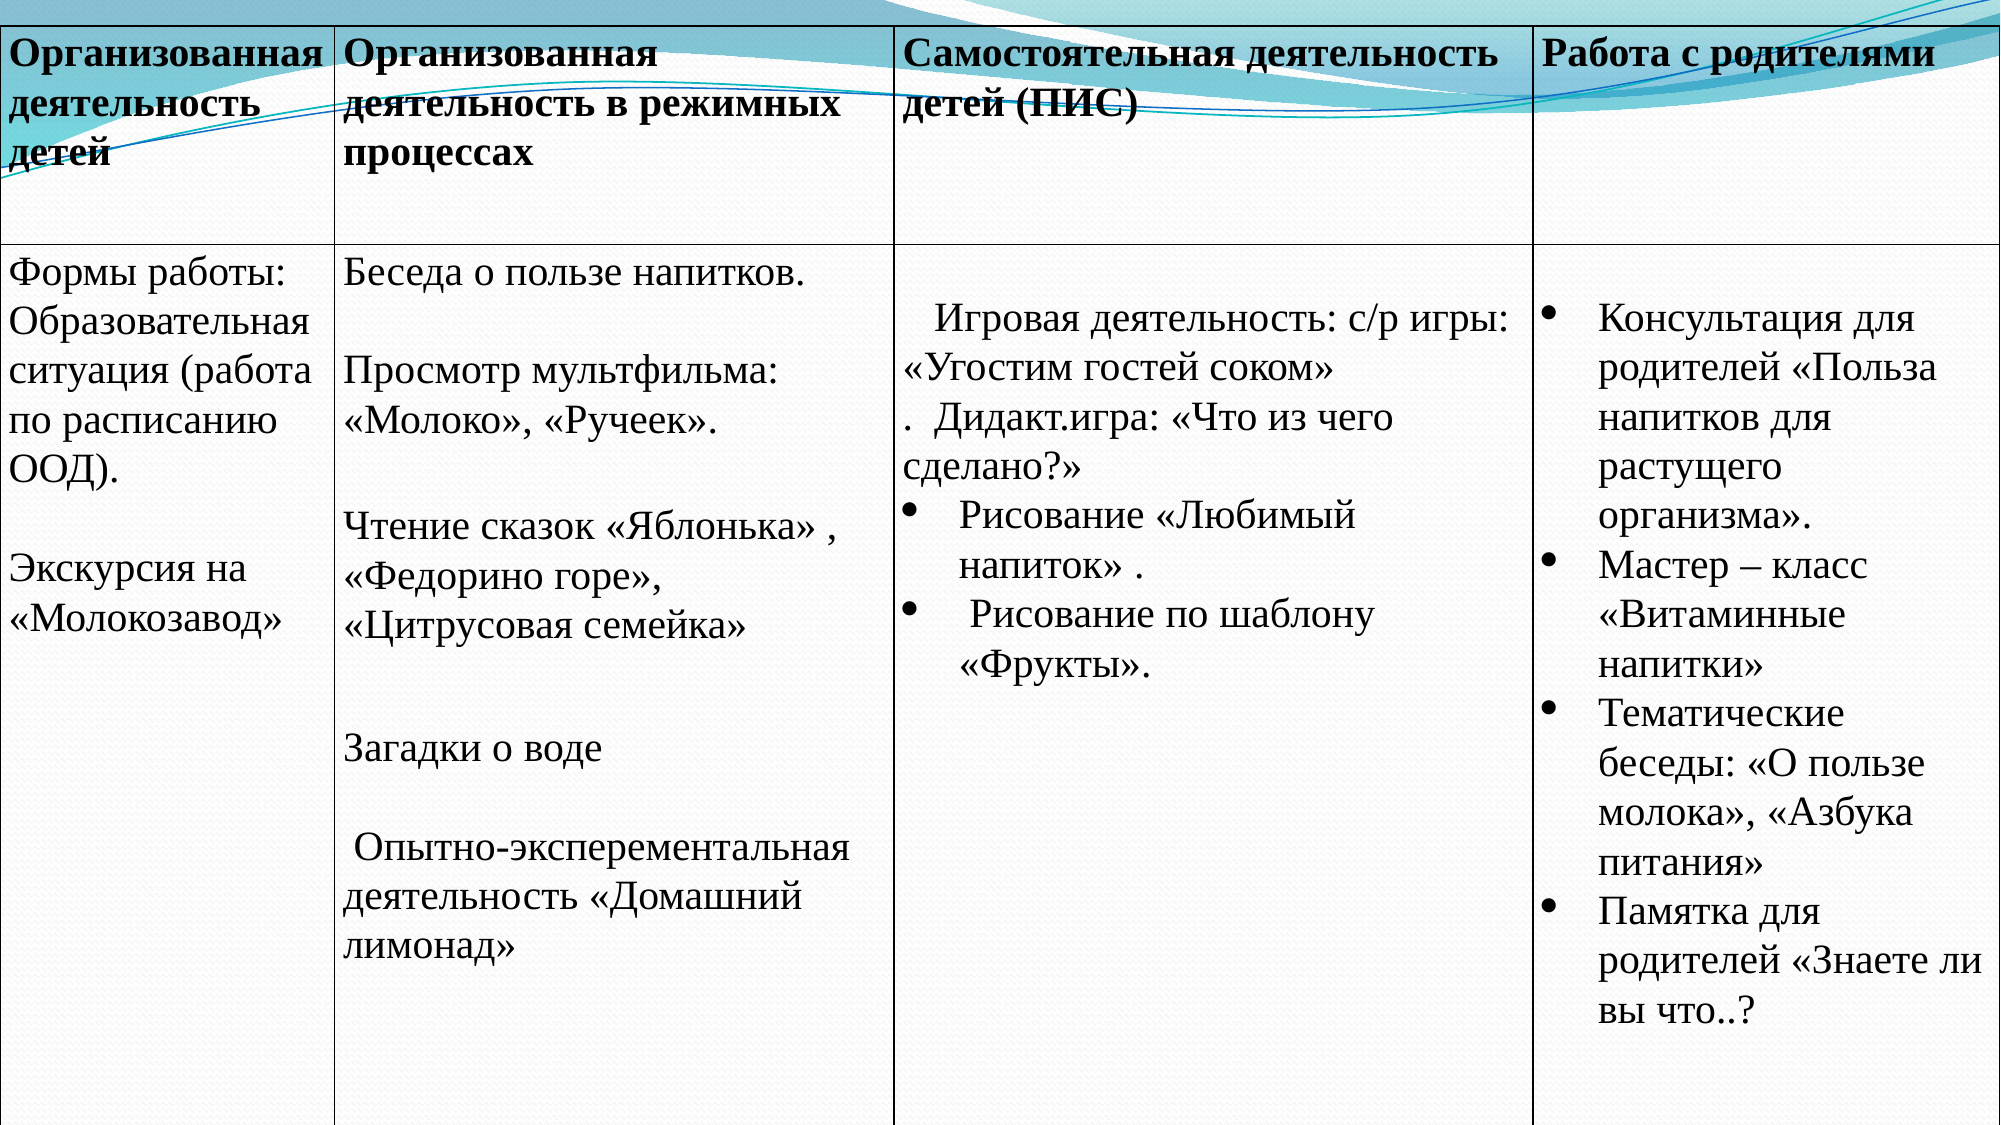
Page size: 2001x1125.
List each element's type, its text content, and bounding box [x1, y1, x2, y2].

table_cell Игровая деятельность: с/р игры: «Угостим гостей соком» . Дидакт.игра: «Что из чего сделано?» Рисование «Любимый напиток» . Рисование по шаблону «Фрукты». [895, 245, 1532, 1125]
table_cell Формы работы: Образовательная ситуация (работа по расписанию ООД). Экскурсия на «Молокозавод» [1, 245, 334, 1125]
table_header Организованная деятельность детей [1, 27, 334, 244]
table_header Самостоятельная деятельность детей (ПИС) [895, 27, 1532, 244]
table_cell Беседа о пользе напитков. Просмотр мультфильма: «Молоко», «Ручеек». Чтение сказок «Яблонька» , «Федорино горе», «Цитрусовая семейка» Загадки о воде Опытно-эксперементальная деятельность «Домашний лимонад» [335, 245, 893, 1125]
table_cell Консультация для родителей «Польза напитков для растущего организма». Мастер – класс «Витаминные напитки» Тематические беседы: «О пользе молока», «Азбука питания» Памятка для родителей «Знаете ли вы что..? [1534, 245, 1999, 1125]
table_header Работа с родителями [1534, 27, 1999, 244]
table_header Организованная деятельность в режимных процессах [335, 27, 893, 244]
